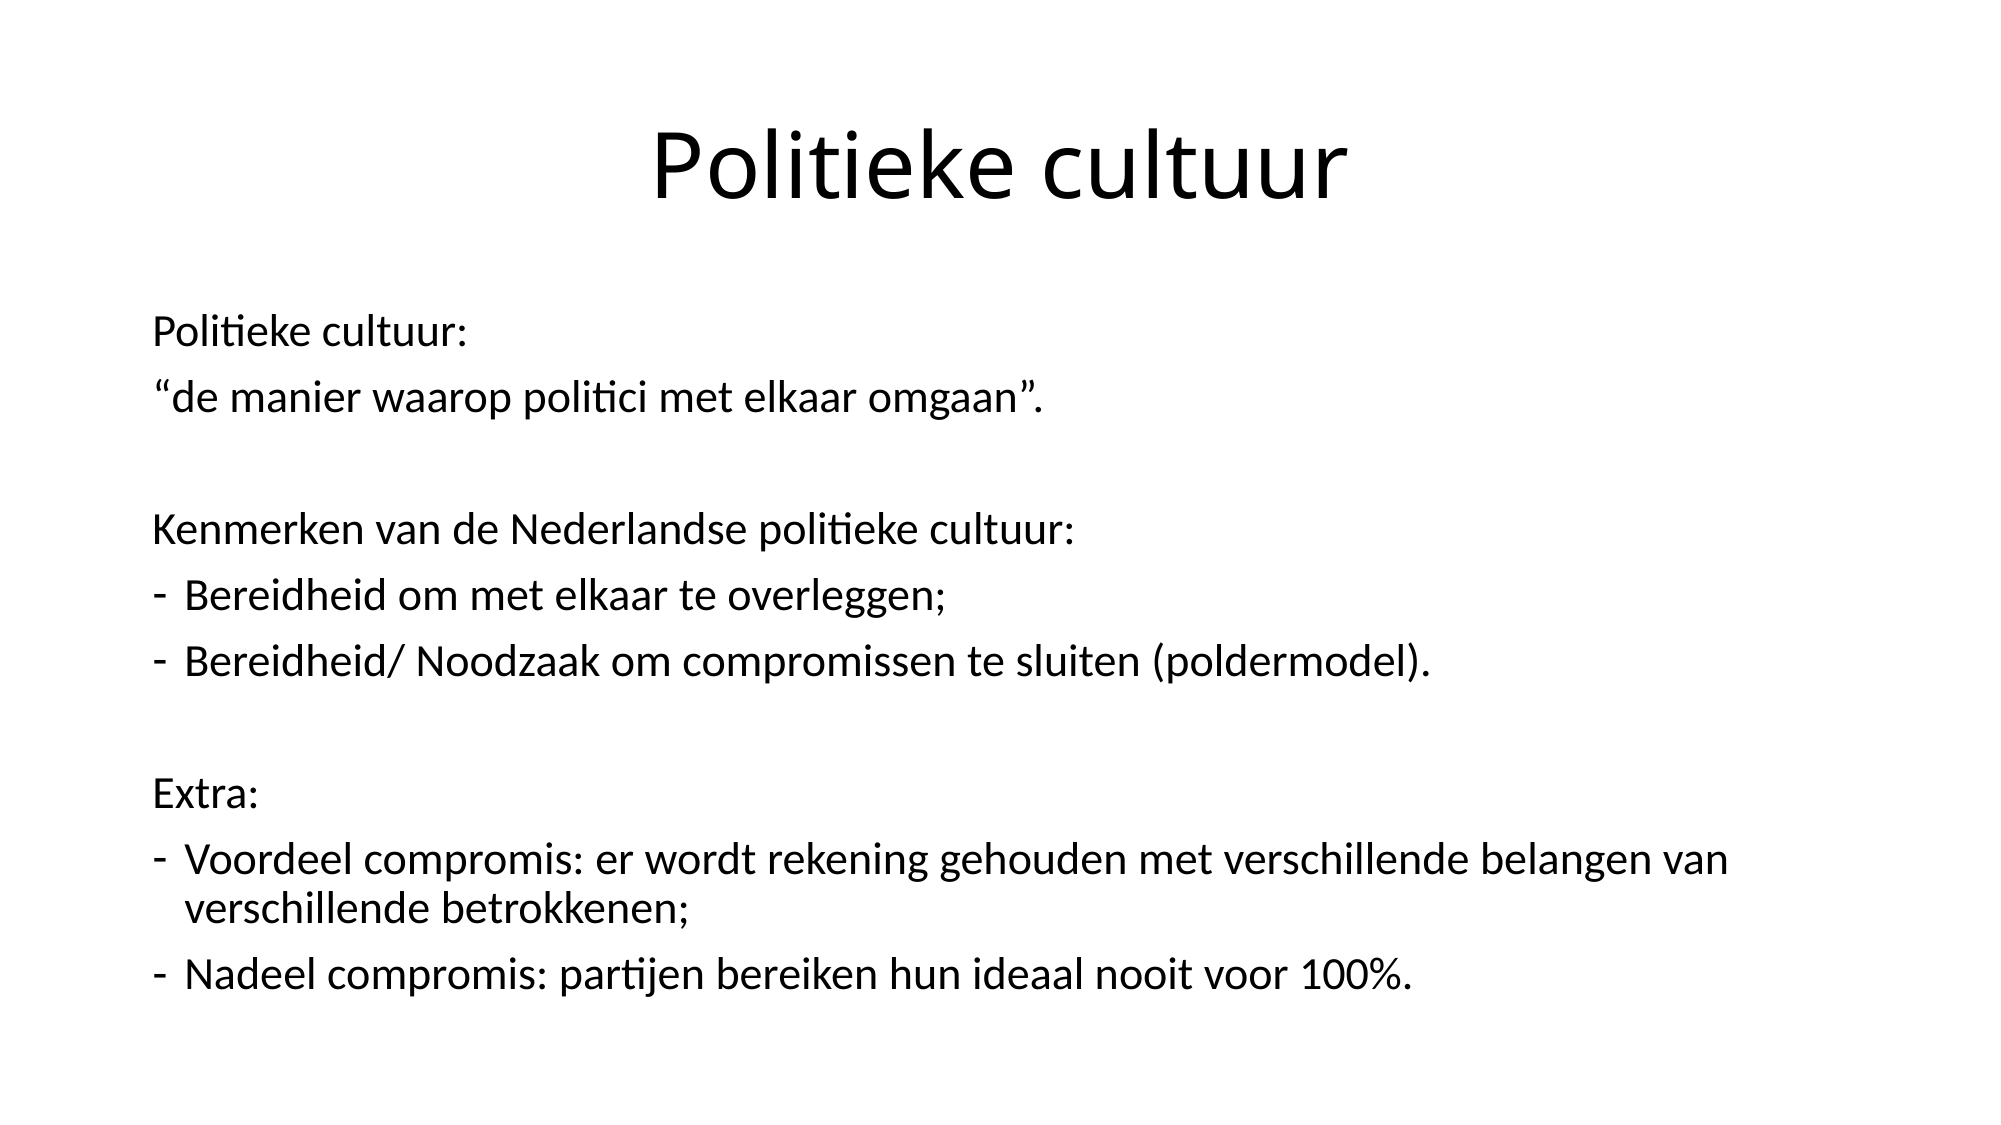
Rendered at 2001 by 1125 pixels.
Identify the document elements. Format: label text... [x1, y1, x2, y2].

list Politieke cultuur: “de manier waarop politici met elkaar omgaan”. Kenmerken van de Nederlandse politieke cultuur: Bereidheid om met elkaar te overleggen; Bereidheid/ Noodzaak om compromissen te sluiten (poldermodel). Extra: Voordeel compromis: er wordt rekening gehouden met verschillende belangen van verschillende betrokkenen; Nadeel compromis: partijen bereiken hun ideaal nooit voor 100%. [137, 299, 1863, 1014]
title Politieke cultuur [137, 59, 1863, 278]
